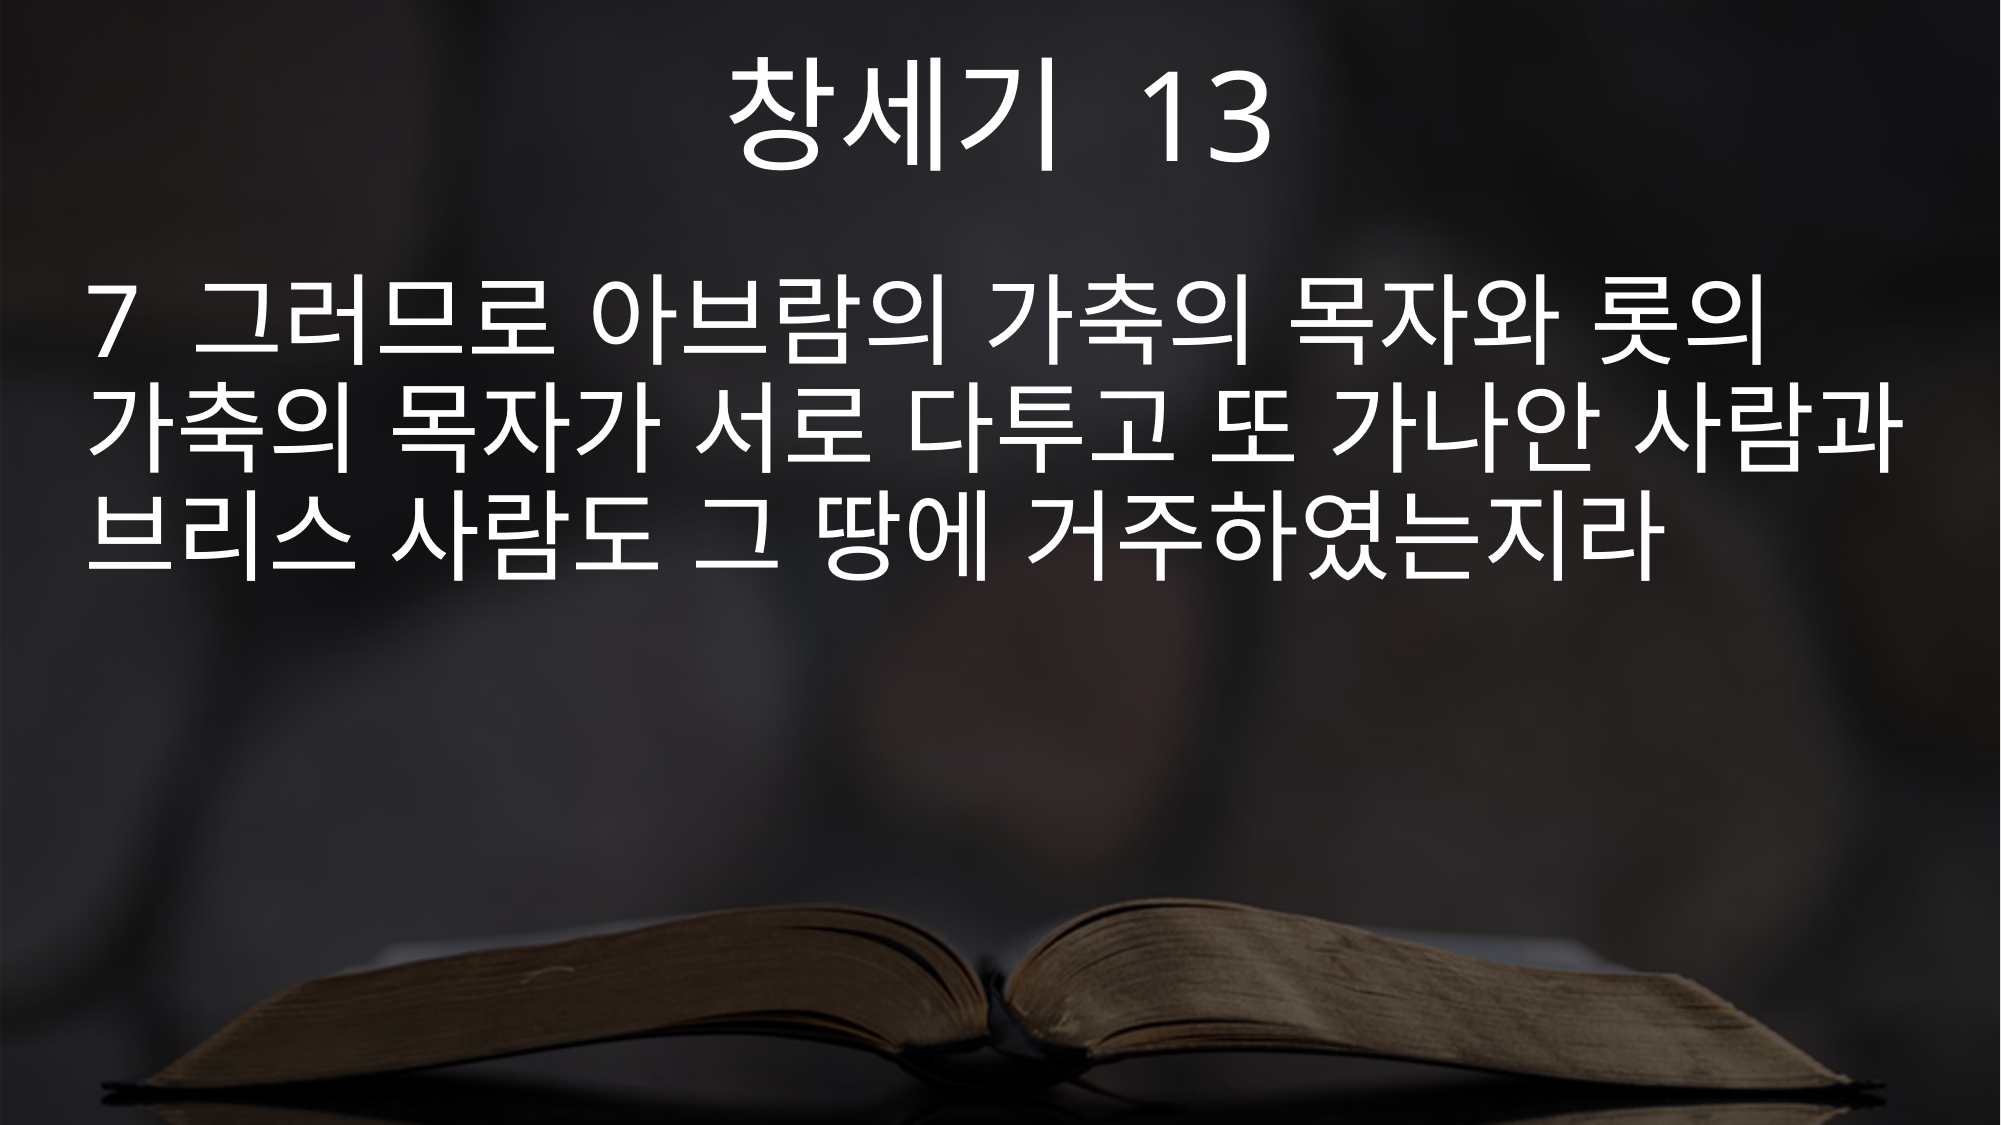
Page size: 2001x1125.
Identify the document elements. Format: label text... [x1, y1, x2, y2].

list 7 그러므로 아브람의 가축의 목자와 롯의 가축의 목자가 서로 다투고 또 가나안 사람과 브리스 사람도 그 땅에 거주하였는지라 [69, 263, 1953, 423]
picture [0, 0, 2001, 1125]
footer 창세기 13 [0, 32, 2000, 192]
